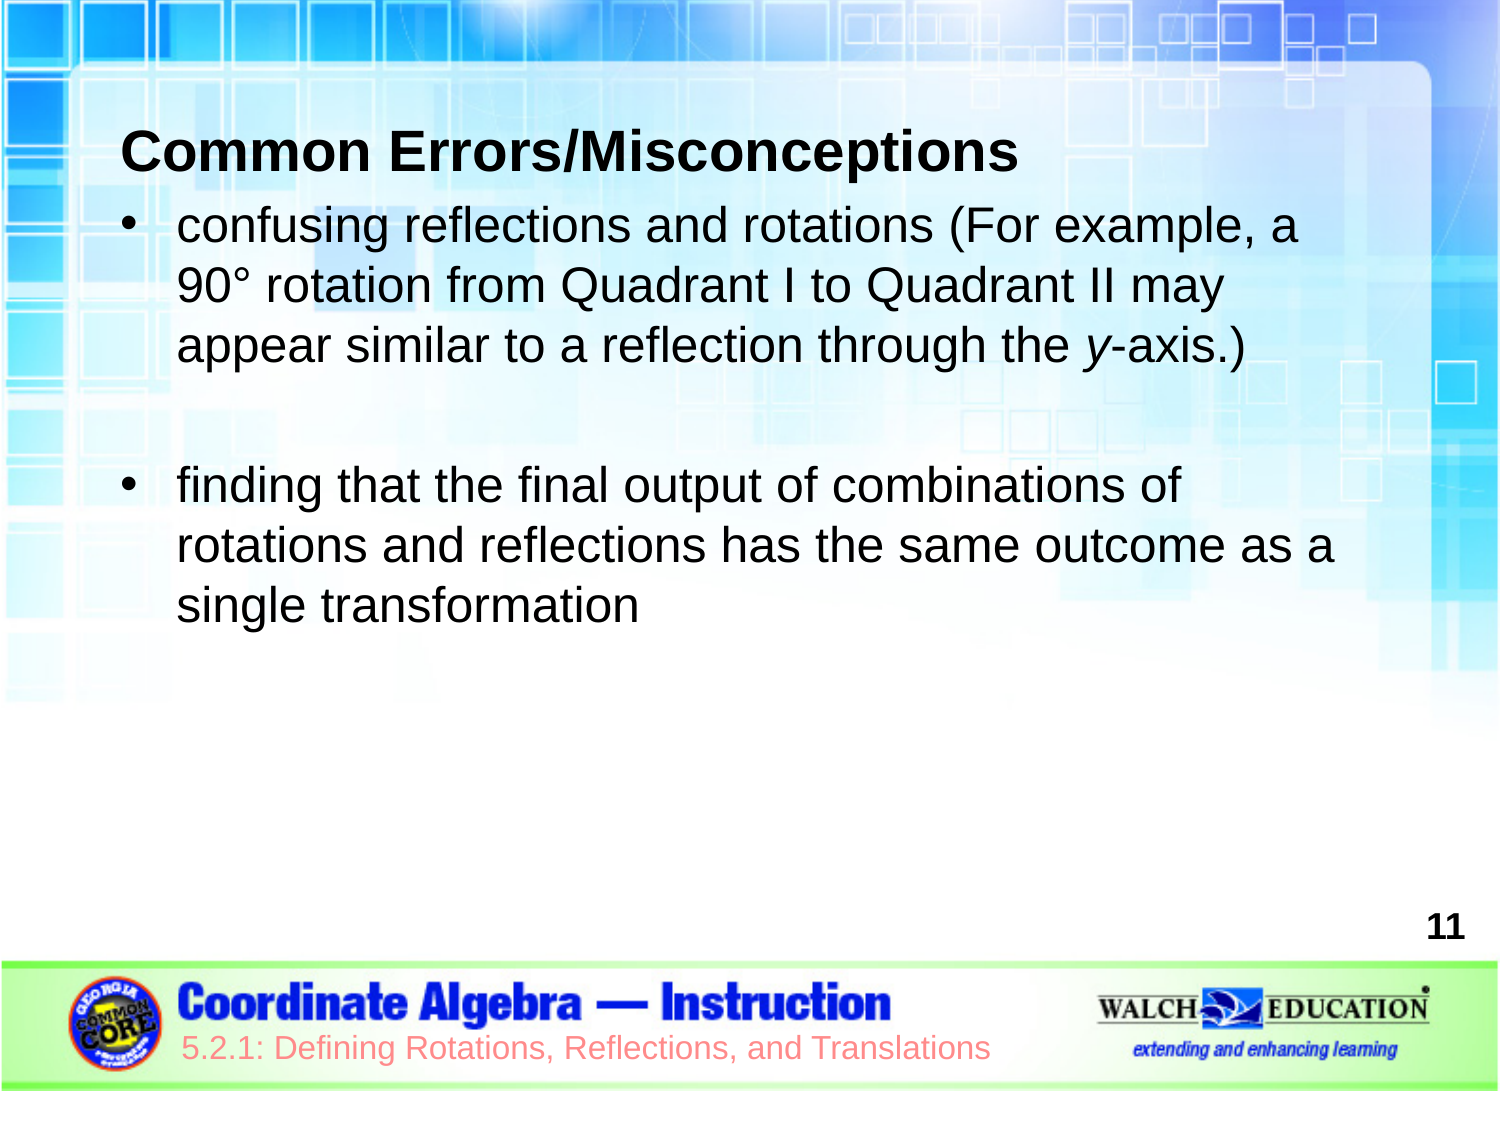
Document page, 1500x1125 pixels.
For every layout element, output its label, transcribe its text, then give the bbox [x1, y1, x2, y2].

subtitle Common Errors/Misconceptions confusing reflections and rotations (For example, a 90° rotation from Quadrant I to Quadrant II may appear similar to a reflection through the y-axis.) finding that the final output of combinations of rotations and reflections has the same outcome as a single transformation [105, 105, 1394, 925]
slide_number 11 [1361, 901, 1481, 949]
picture [1, 0, 1500, 1091]
footer 5.2.1: Defining Rotations, Reflections, and Translations [166, 1024, 1080, 1069]
